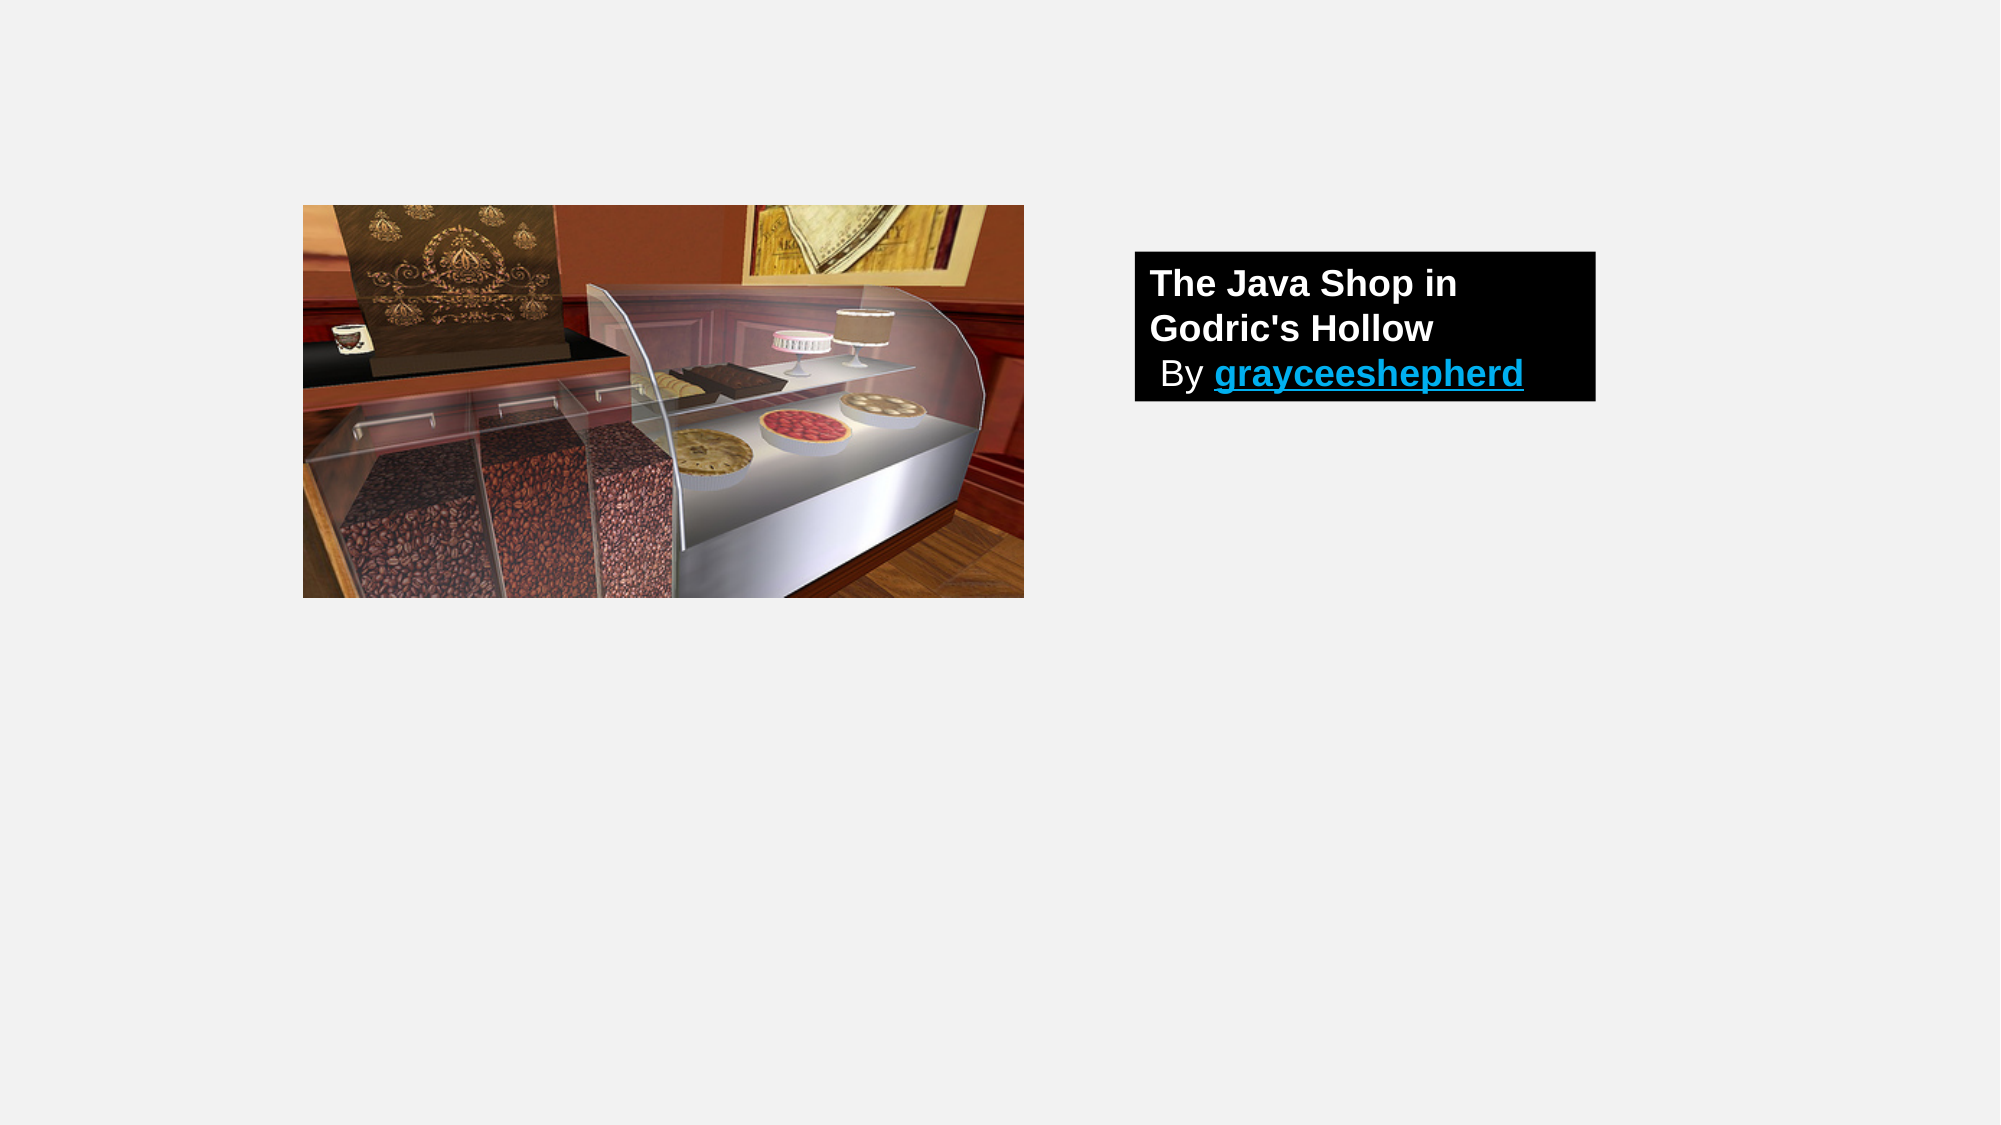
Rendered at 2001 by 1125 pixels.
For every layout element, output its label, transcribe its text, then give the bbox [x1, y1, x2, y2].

text_box The Java Shop in Godric's Hollow By grayceeshepherd [1134, 251, 1596, 402]
picture [303, 205, 1024, 598]
